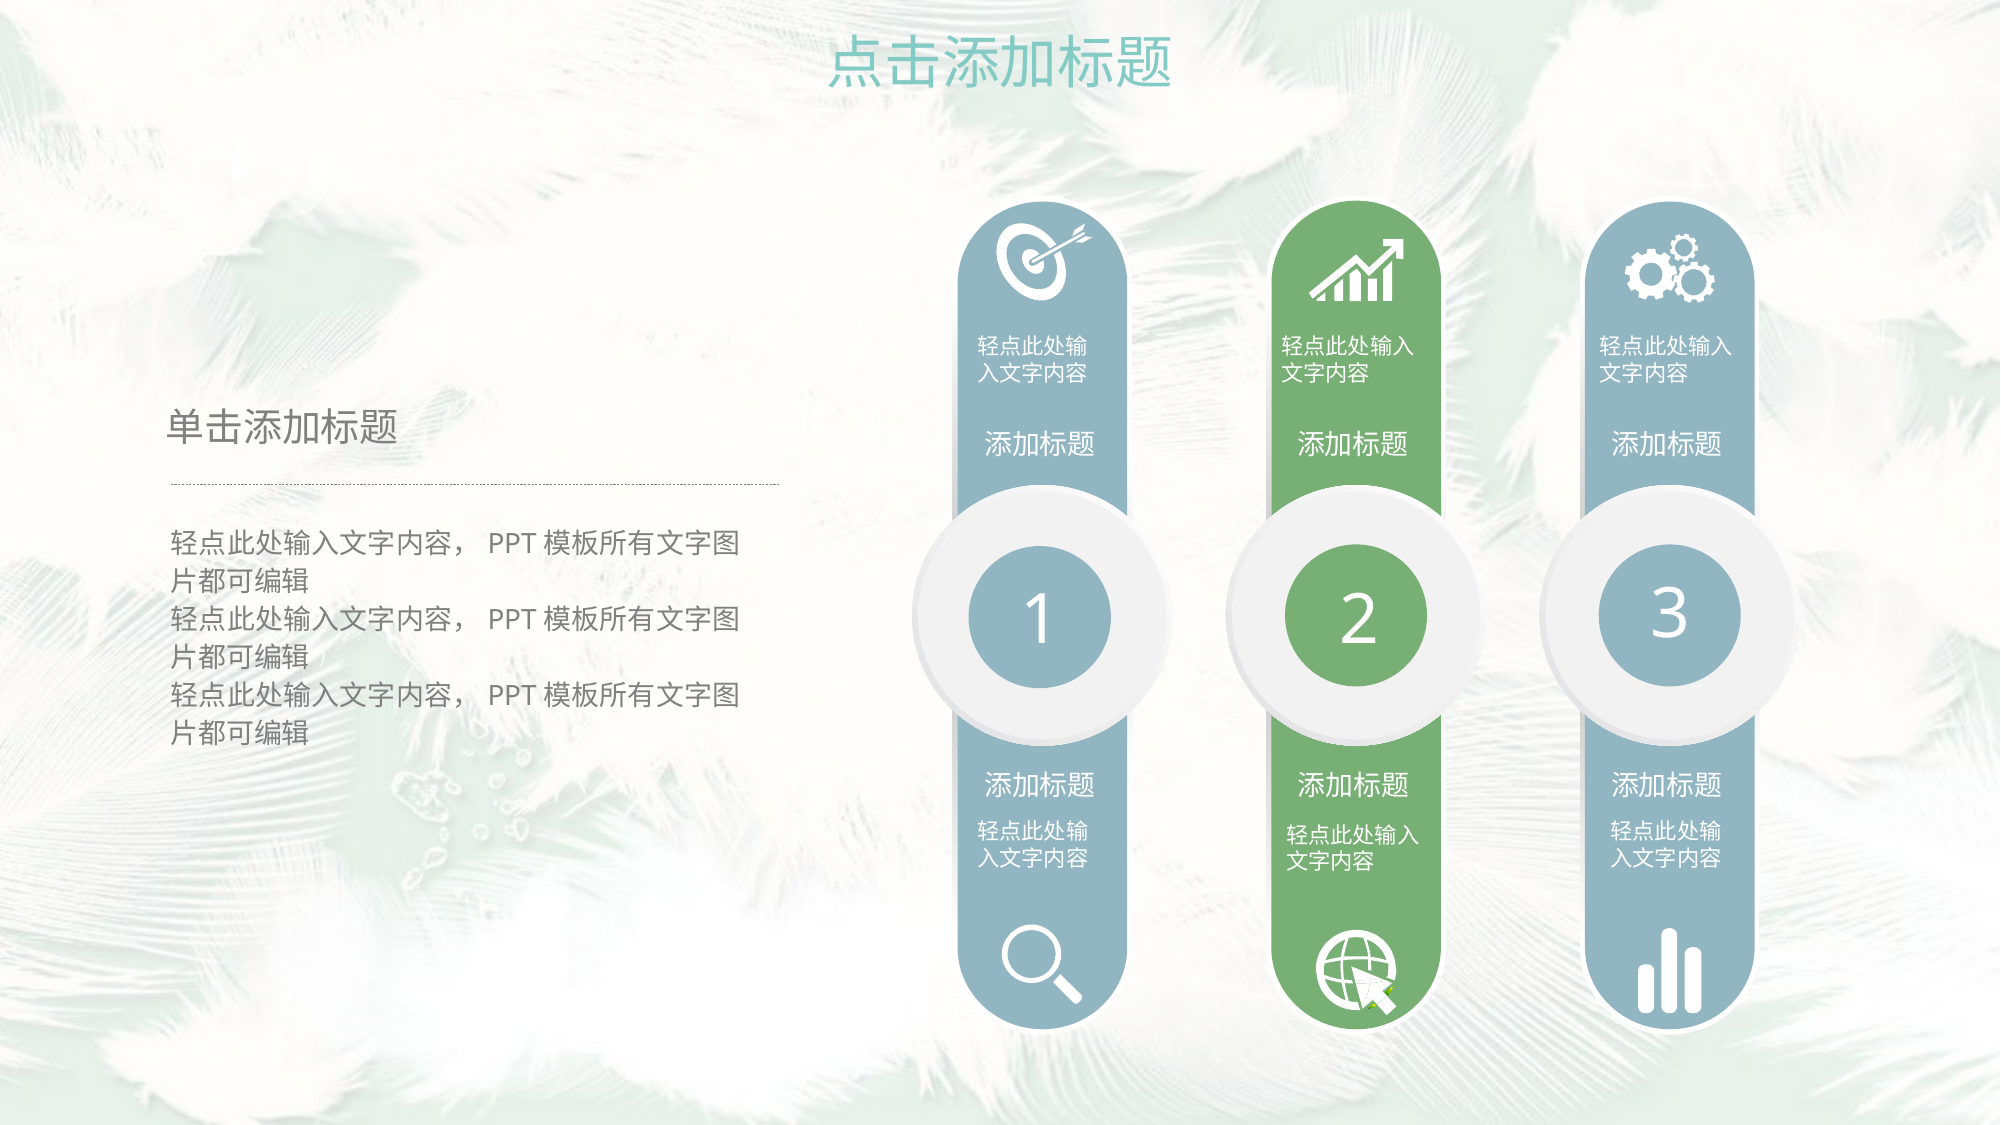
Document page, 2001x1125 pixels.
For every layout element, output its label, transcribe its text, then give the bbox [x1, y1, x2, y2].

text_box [912, 196, 1173, 1035]
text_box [151, 395, 781, 759]
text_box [1539, 196, 1801, 1035]
text_box 39% [0, 0, 2000, 1125]
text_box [1225, 196, 1487, 1035]
text_box 点击添加标题 [383, 26, 1617, 104]
